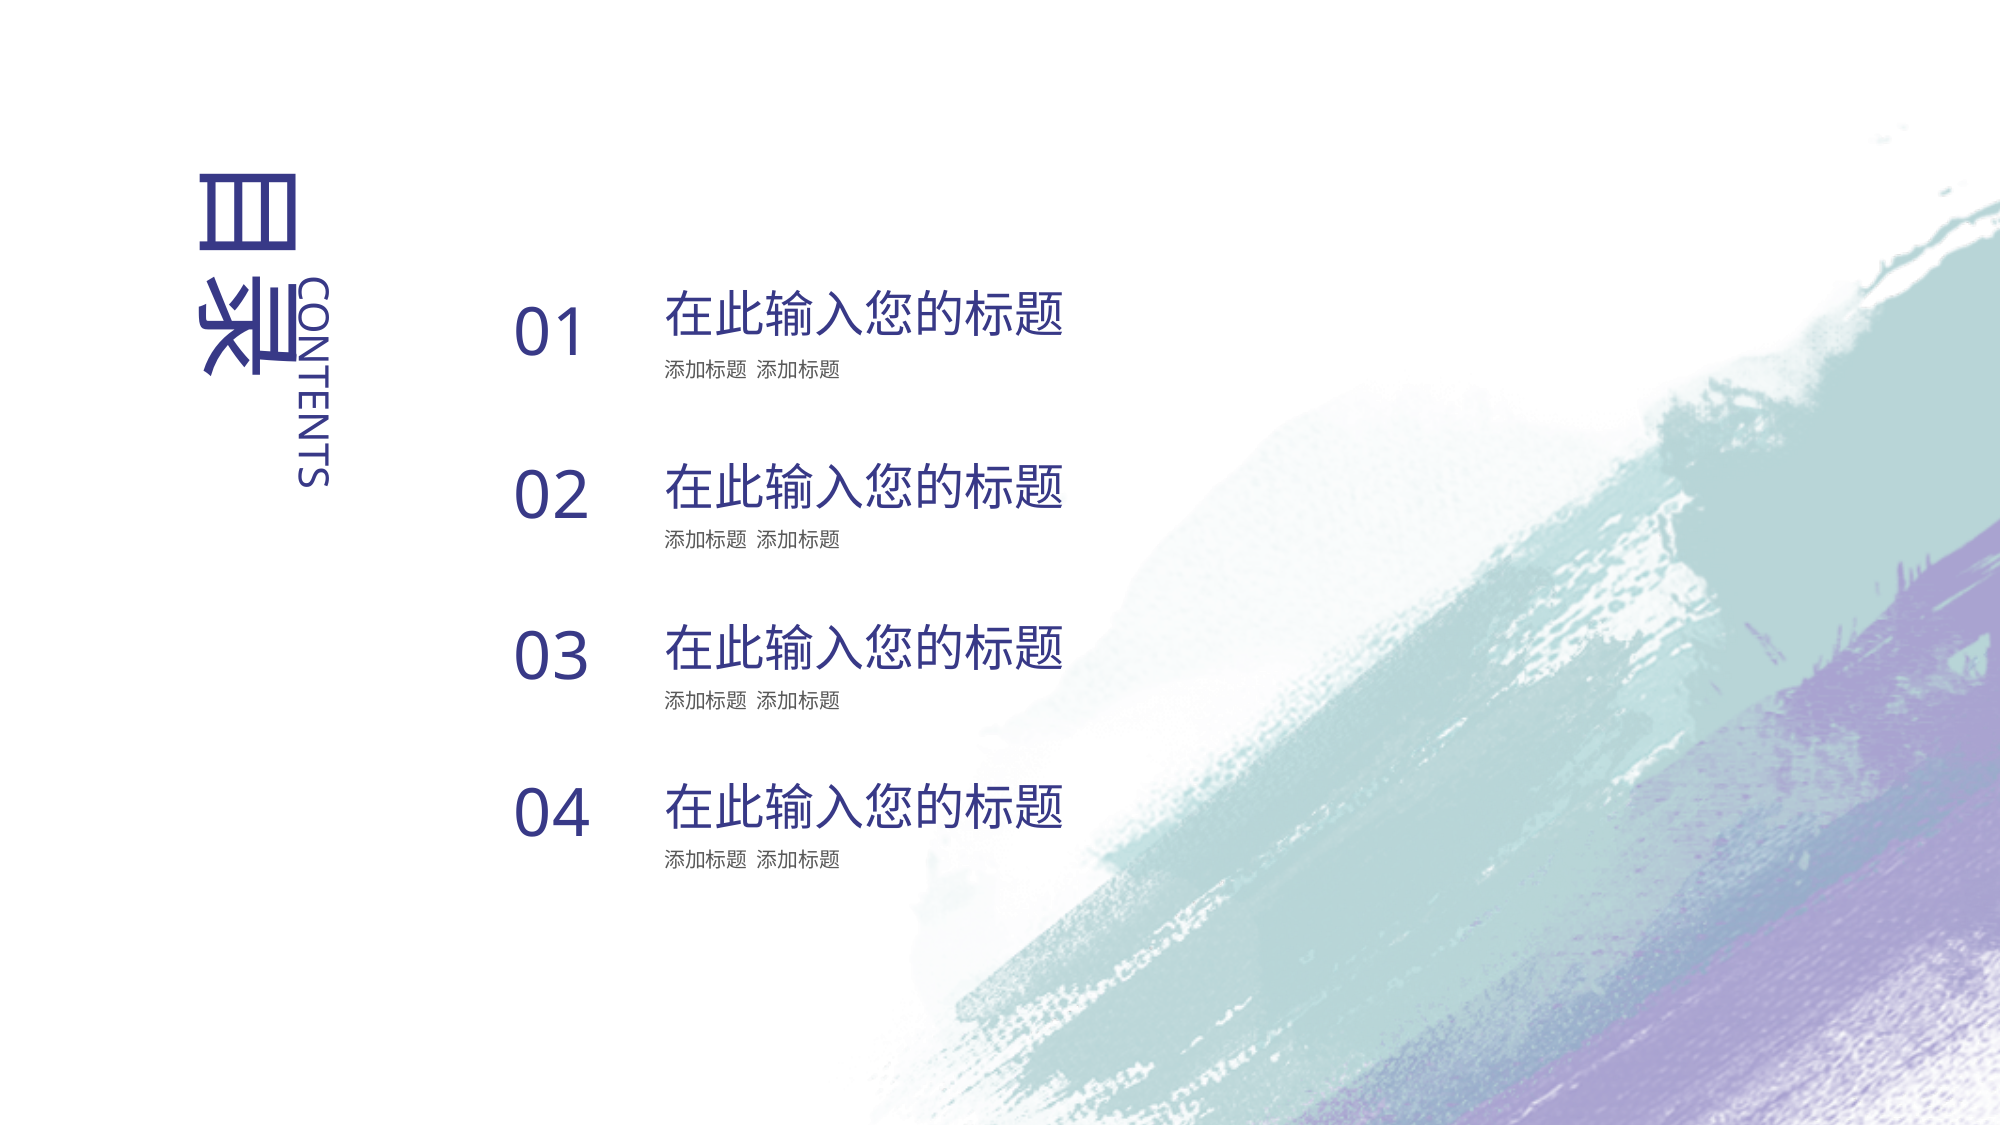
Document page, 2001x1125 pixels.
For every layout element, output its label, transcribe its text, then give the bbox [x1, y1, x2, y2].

text_box 01 [486, 281, 618, 376]
text_box 添加标题 添加标题 [649, 506, 778, 572]
text_box 目录 [153, 142, 329, 405]
text_box CONTENTS [261, 260, 370, 535]
text_box 在此输入您的标题 [649, 253, 778, 336]
text_box 添加标题 添加标题 [649, 667, 778, 733]
text_box 02 [486, 444, 618, 539]
picture [778, 0, 2000, 1125]
text_box 04 [486, 762, 618, 858]
text_box 添加标题 添加标题 [649, 336, 778, 402]
text_box 在此输入您的标题 [649, 747, 778, 826]
text_box 03 [486, 605, 618, 700]
text_box 添加标题 添加标题 [649, 826, 778, 892]
text_box 在此输入您的标题 [649, 426, 778, 506]
text_box 在此输入您的标题 [649, 588, 778, 667]
